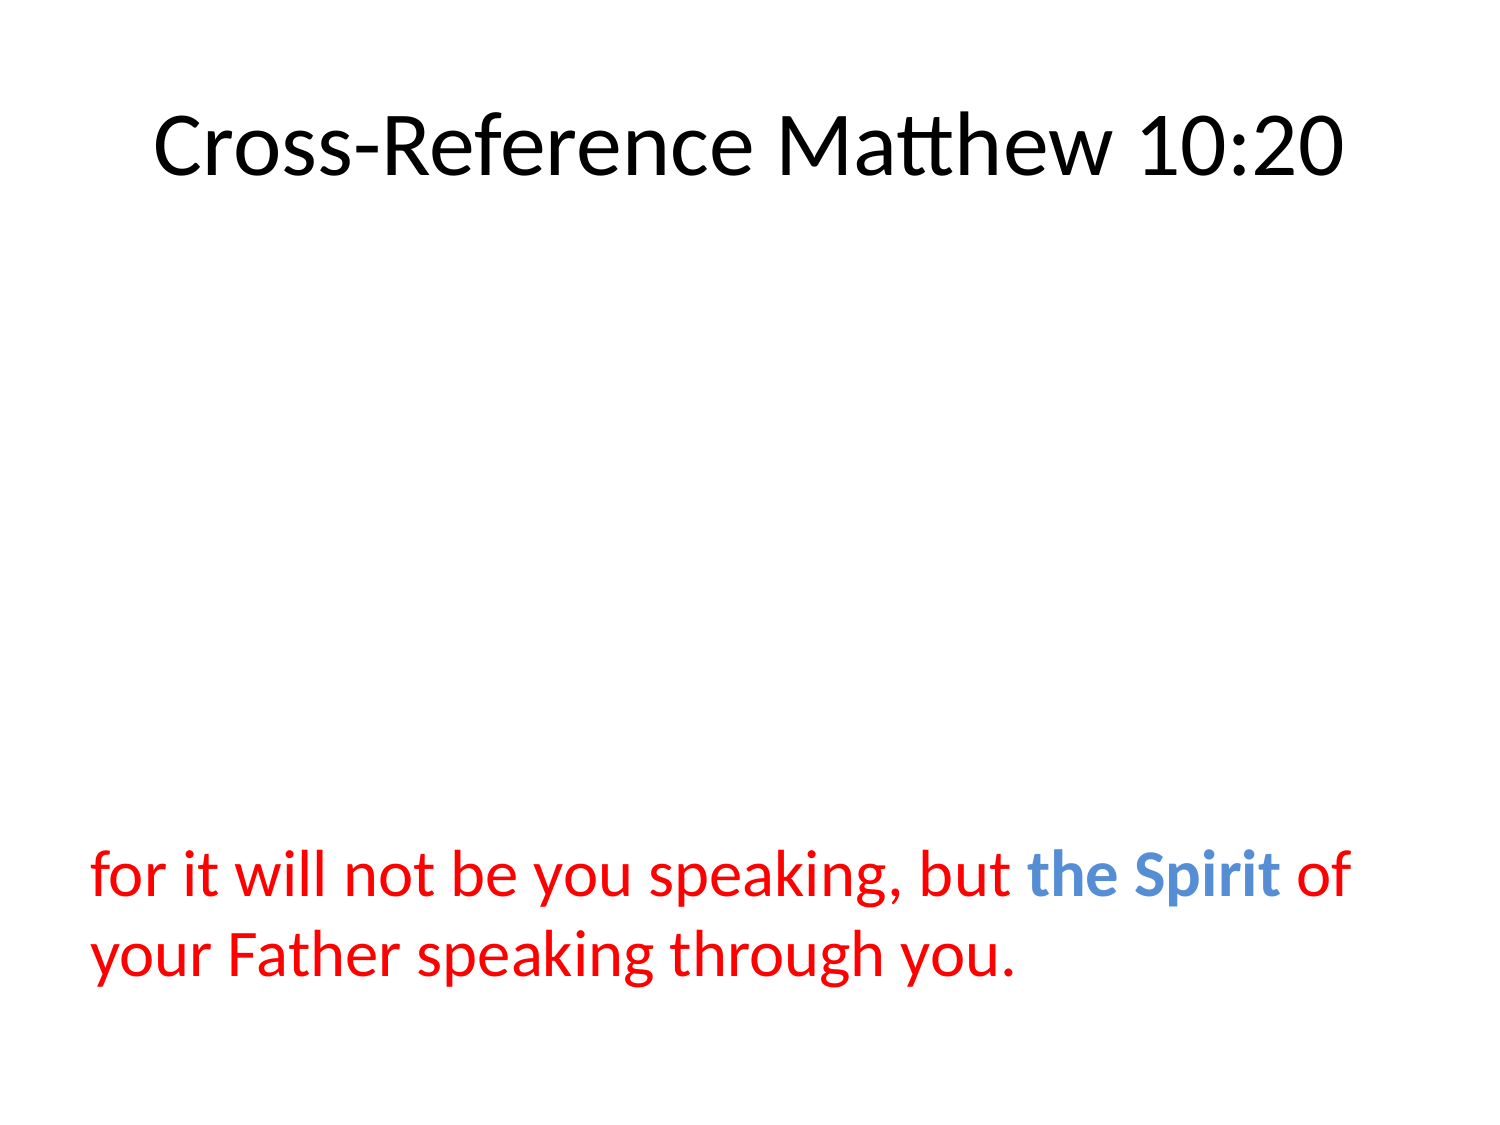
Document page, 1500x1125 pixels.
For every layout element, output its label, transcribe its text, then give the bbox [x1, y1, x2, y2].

title Cross-Reference Matthew 10:20 [75, 45, 1425, 233]
list for it will not be you speaking, but the Spirit of your Father speaking through you. [75, 262, 1425, 1005]
